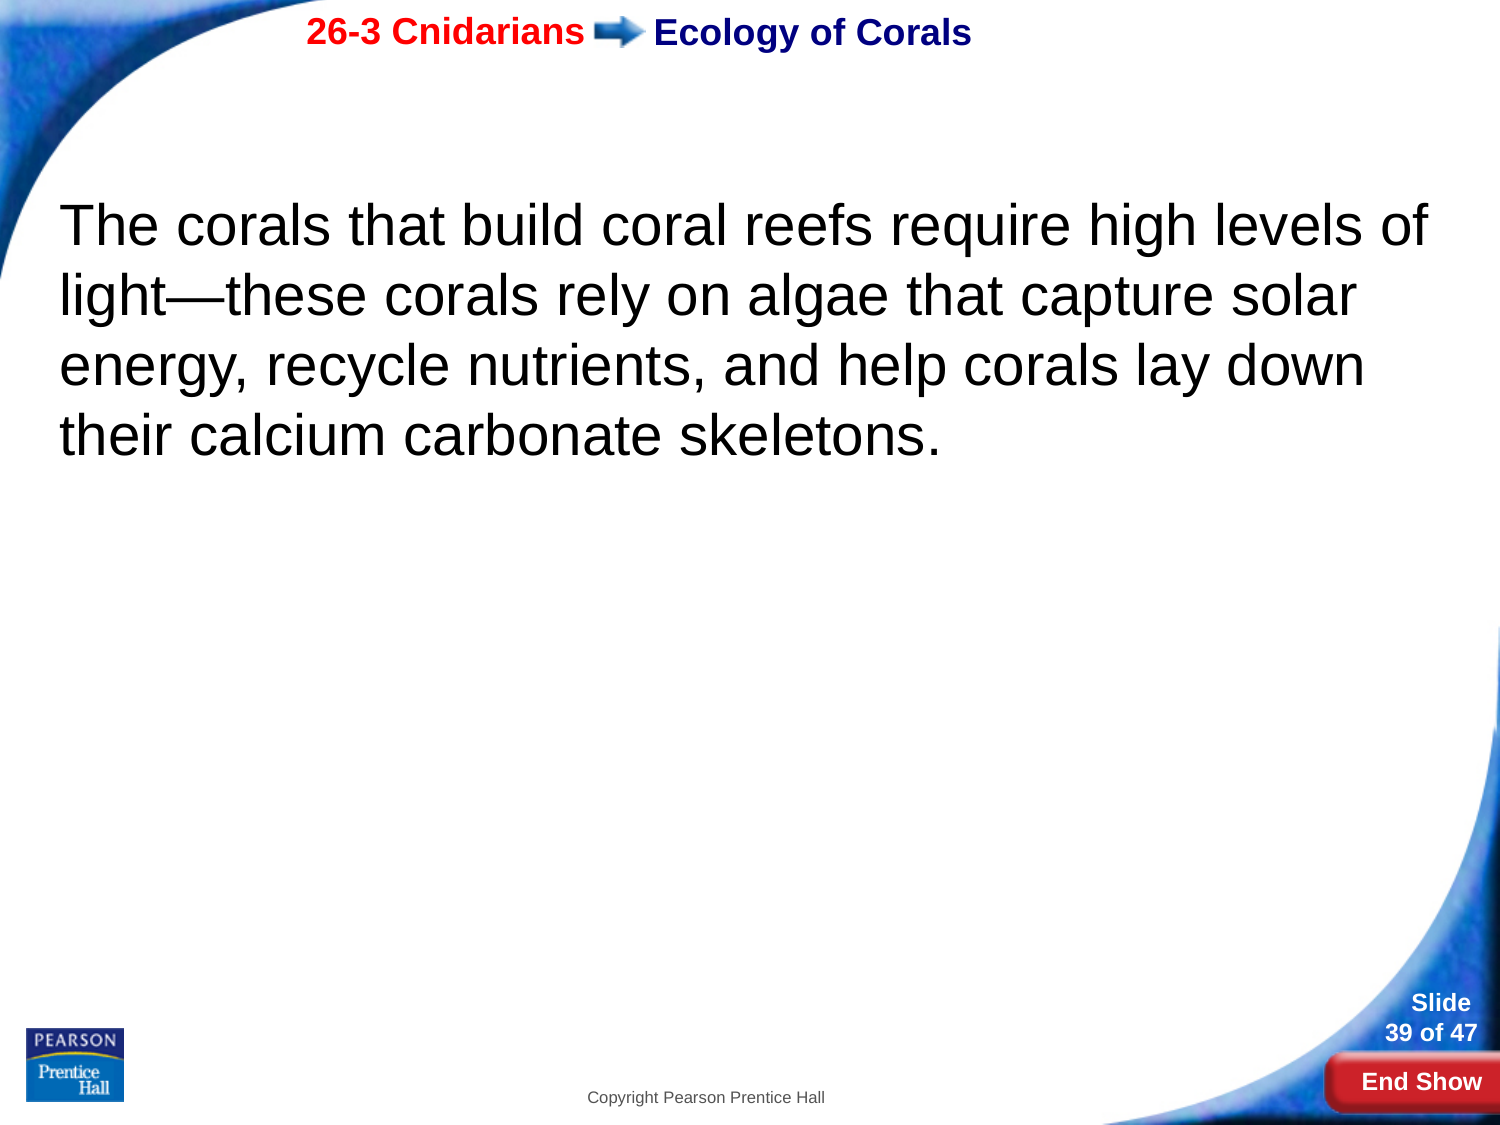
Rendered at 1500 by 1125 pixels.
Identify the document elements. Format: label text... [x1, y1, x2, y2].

footer Copyright Pearson Prentice Hall [468, 1078, 945, 1105]
picture [0, 0, 1500, 1125]
title Ecology of Corals [638, 0, 1308, 76]
list The corals that build coral reefs require high levels of light—these corals rely on algae that capture solar energy, recycle nutrients, and help corals lay down their calcium carbonate skeletons. [44, 179, 1463, 976]
